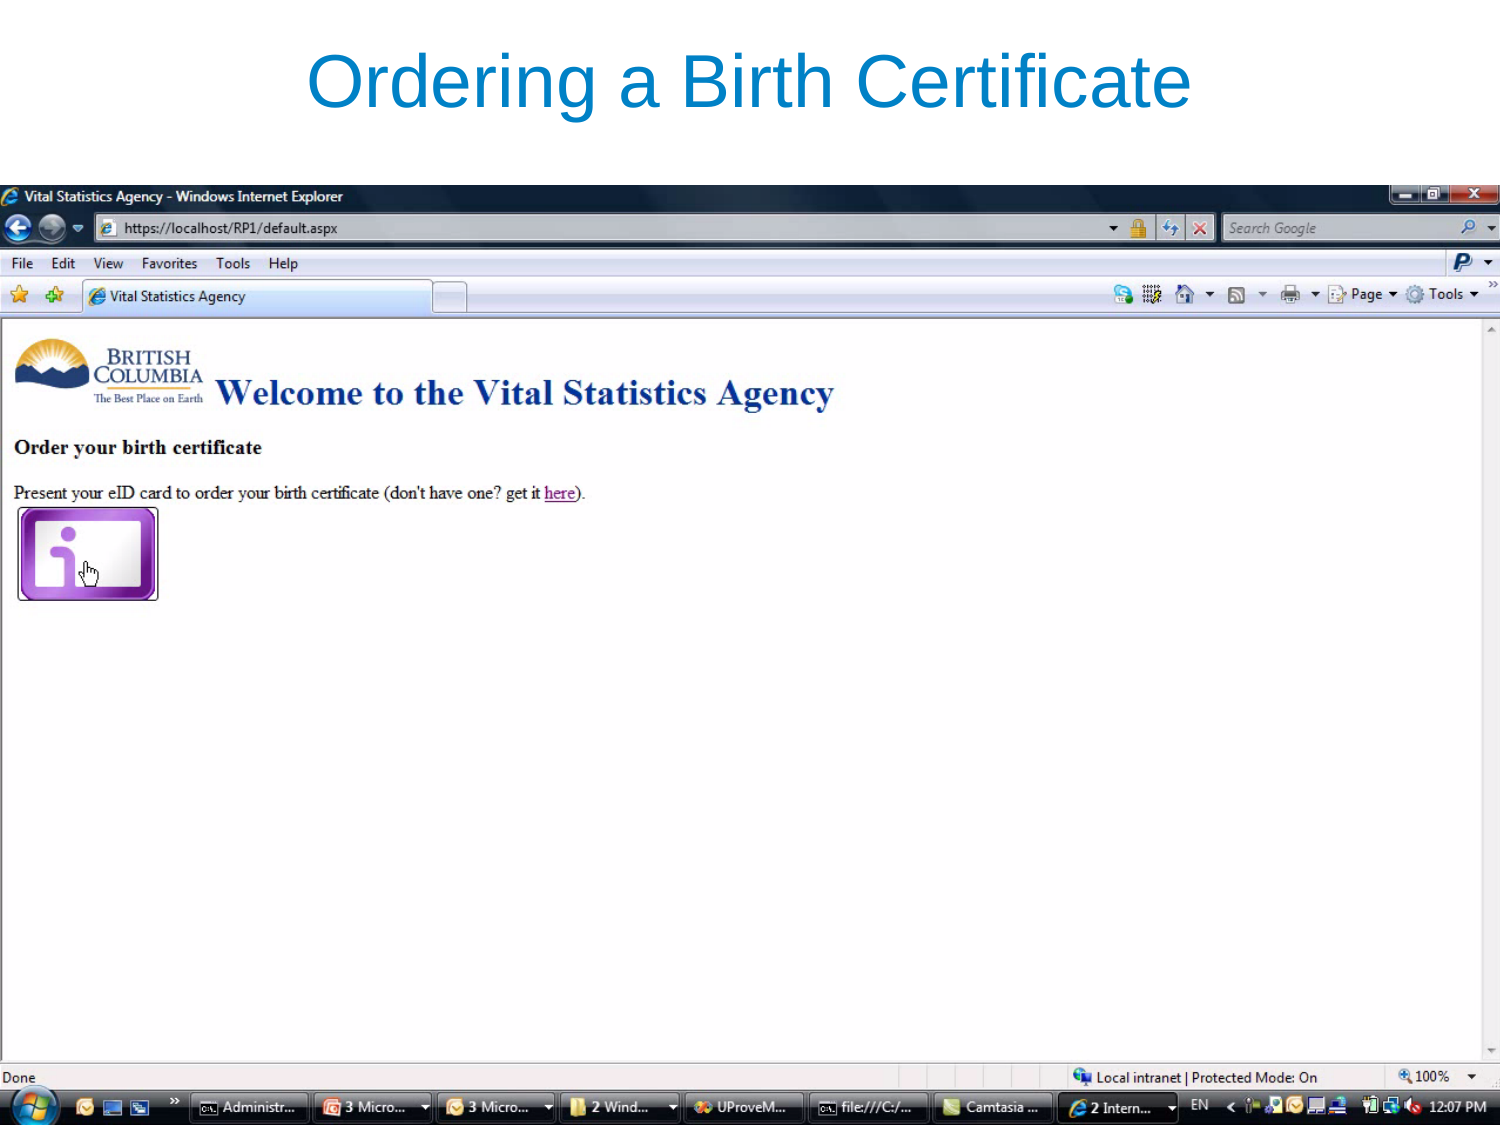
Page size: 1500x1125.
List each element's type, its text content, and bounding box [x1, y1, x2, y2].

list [0, 184, 1500, 1125]
title Ordering a Birth Certificate [74, 37, 1426, 136]
